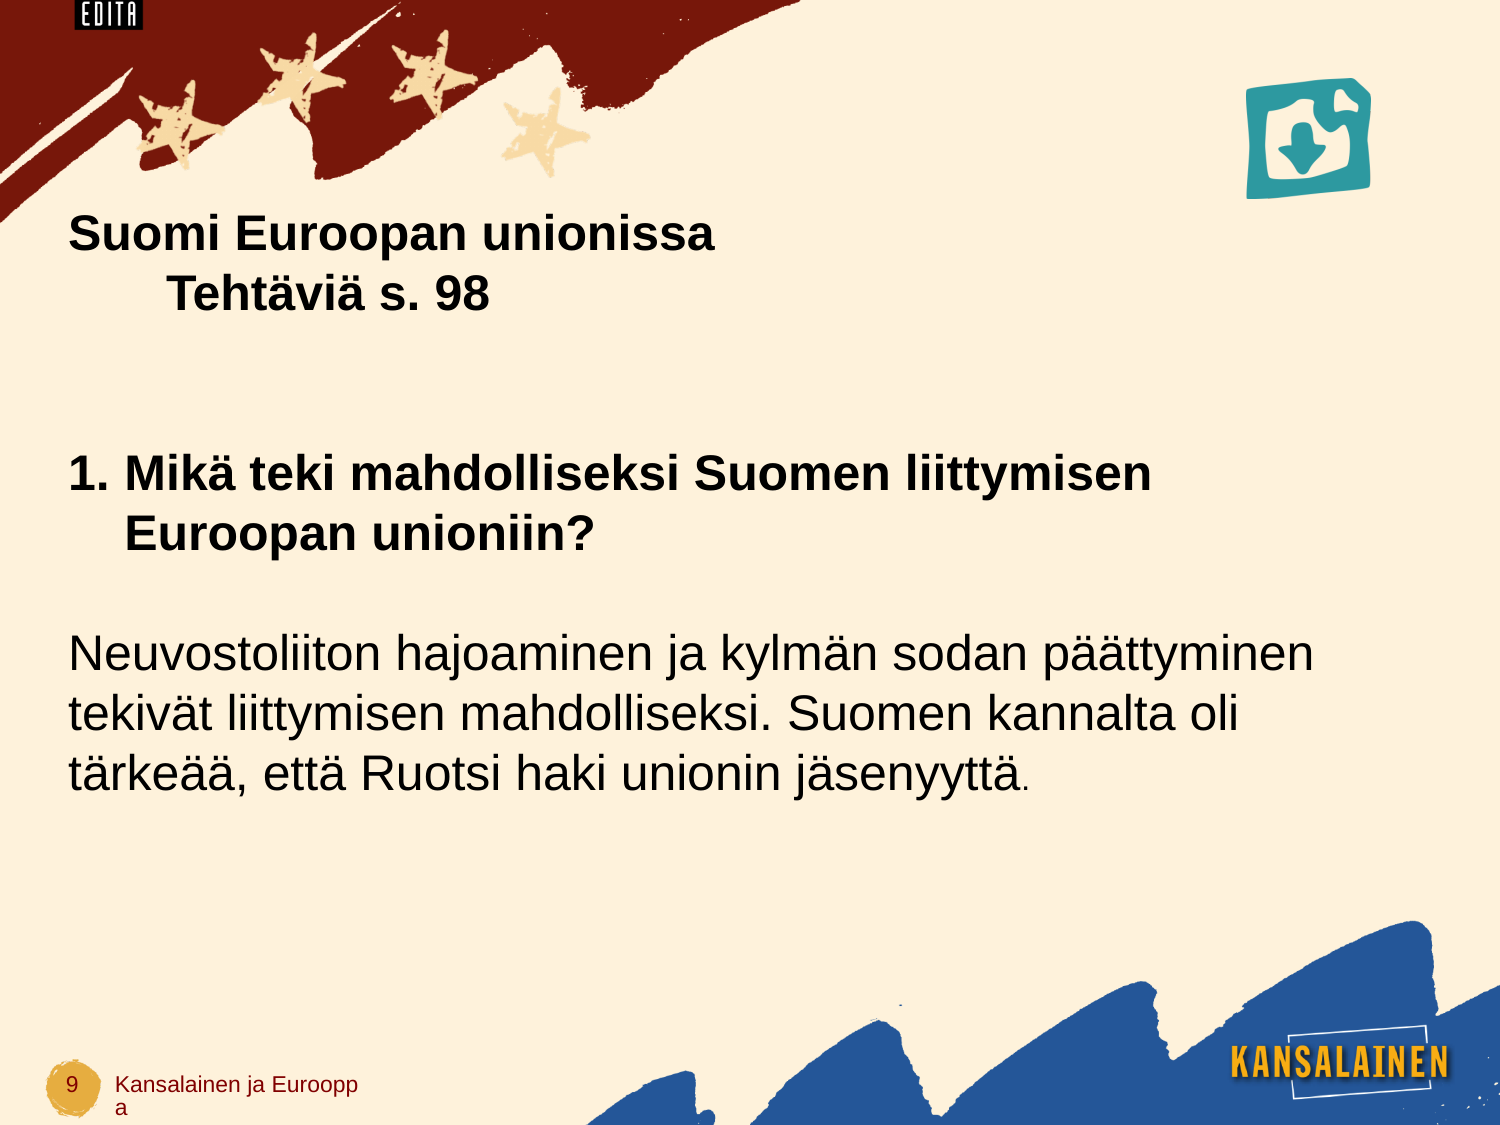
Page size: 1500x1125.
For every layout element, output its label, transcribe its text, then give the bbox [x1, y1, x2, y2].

footer Kansalainen ja Eurooppa [99, 1062, 376, 1125]
text_box Suomi Euroopan unionissa Tehtäviä s. 98 Mikä teki mahdolliseksi Suomen liittymisen Euroopan unioniin? Neuvostoliiton hajoaminen ja kylmän sodan päättyminen tekivät liittymisen mahdolliseksi. Suomen kannalta oli tärkeää, että Ruotsi haki unionin jäsenyyttä. [53, 193, 1376, 808]
slide_number 9 [37, 1062, 99, 1125]
picture [0, 0, 1500, 1125]
